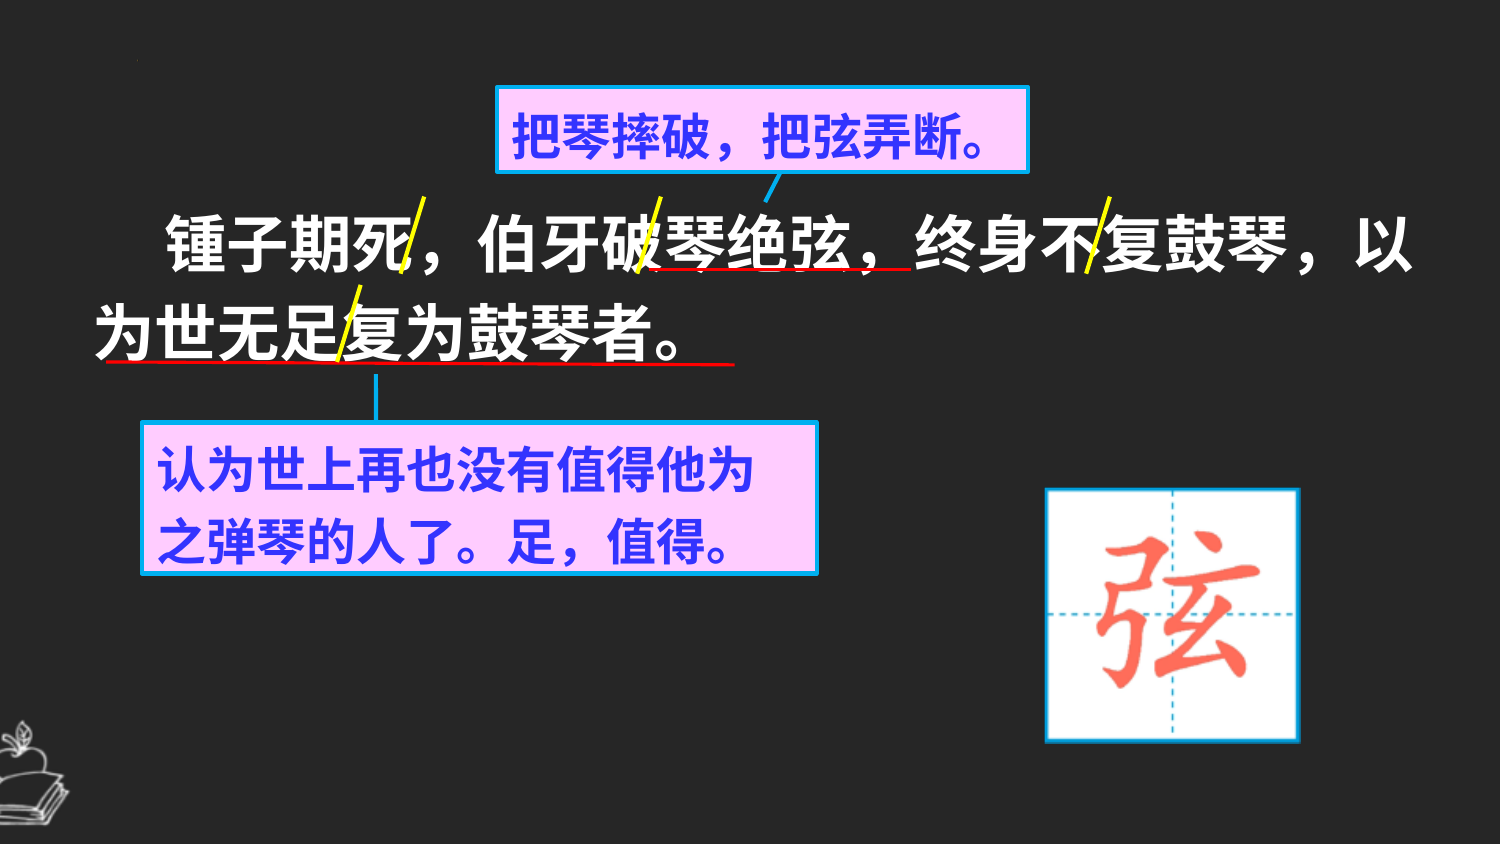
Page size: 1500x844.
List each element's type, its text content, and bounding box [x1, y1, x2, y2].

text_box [336, 284, 361, 363]
text_box 把琴摔破，把弦弄断。 [495, 85, 1030, 204]
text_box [364, 361, 735, 366]
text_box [400, 196, 425, 274]
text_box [105, 361, 333, 366]
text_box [1085, 196, 1111, 274]
picture [0, 0, 1500, 844]
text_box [636, 196, 662, 274]
text_box 认为世上再也没有值得他为之弹琴的人了。足，值得。 [140, 374, 819, 576]
text_box 锺子期死，伯牙破琴绝弦，终身不复鼓琴，以为世无足复为鼓琴者。 [77, 182, 1446, 377]
